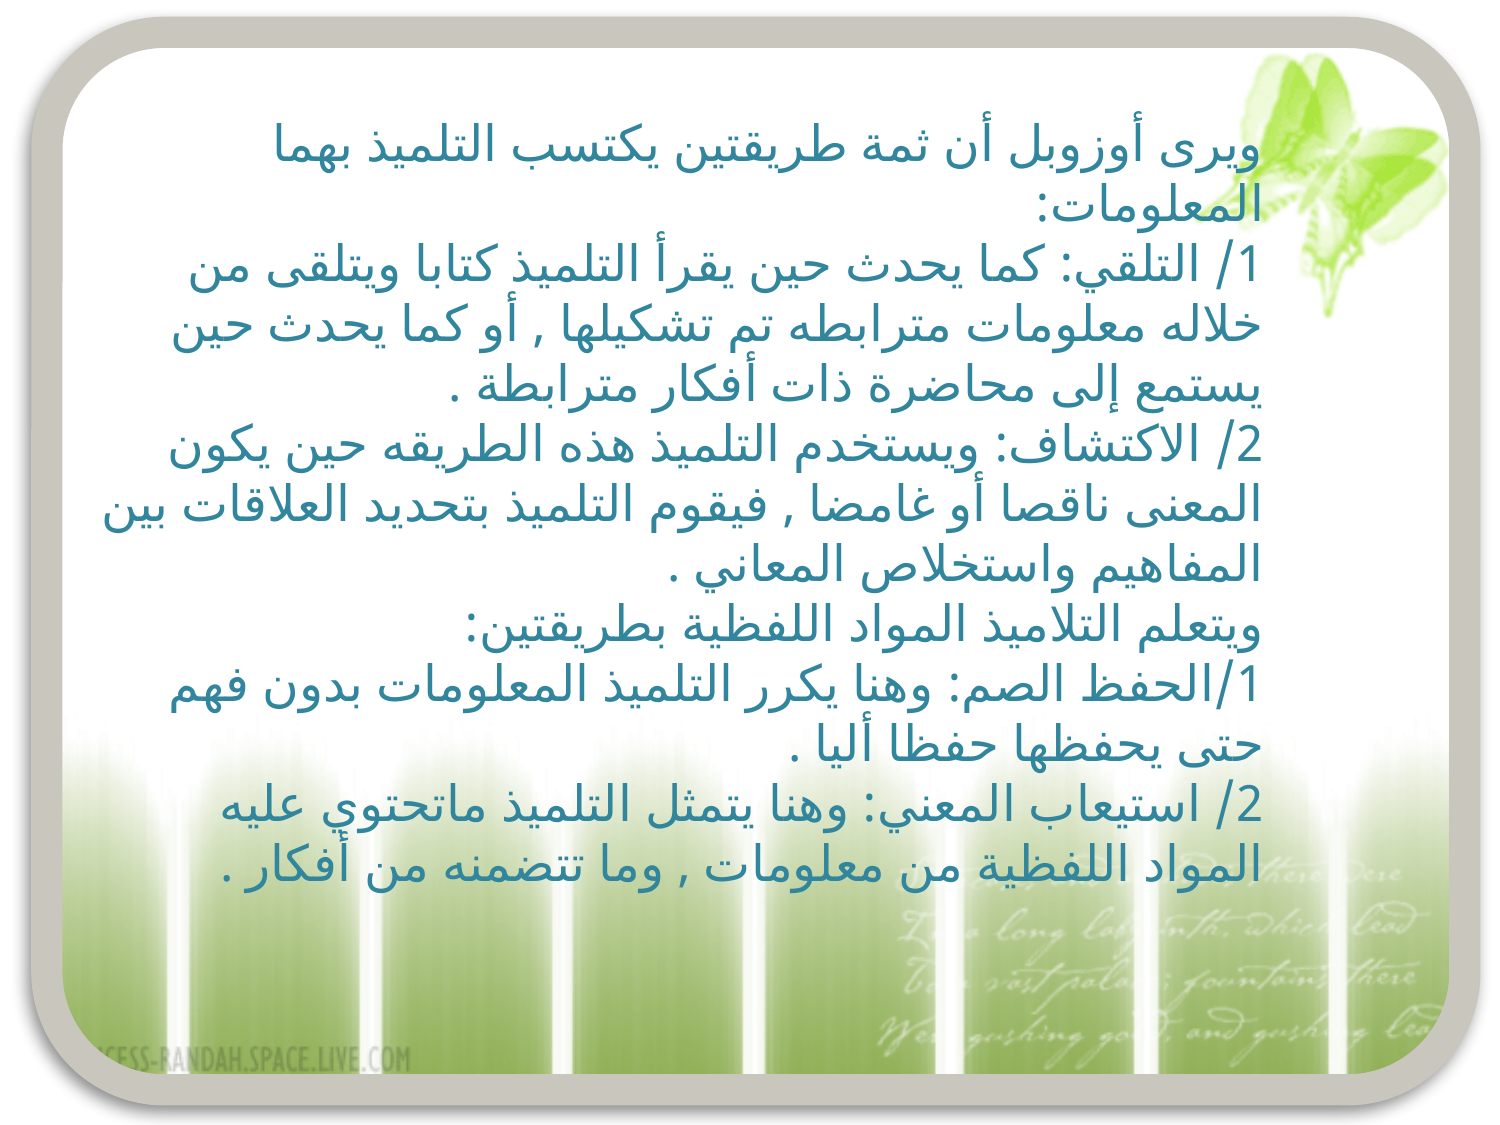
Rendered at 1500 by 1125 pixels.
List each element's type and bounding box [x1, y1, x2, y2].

picture [46, 32, 1466, 1091]
